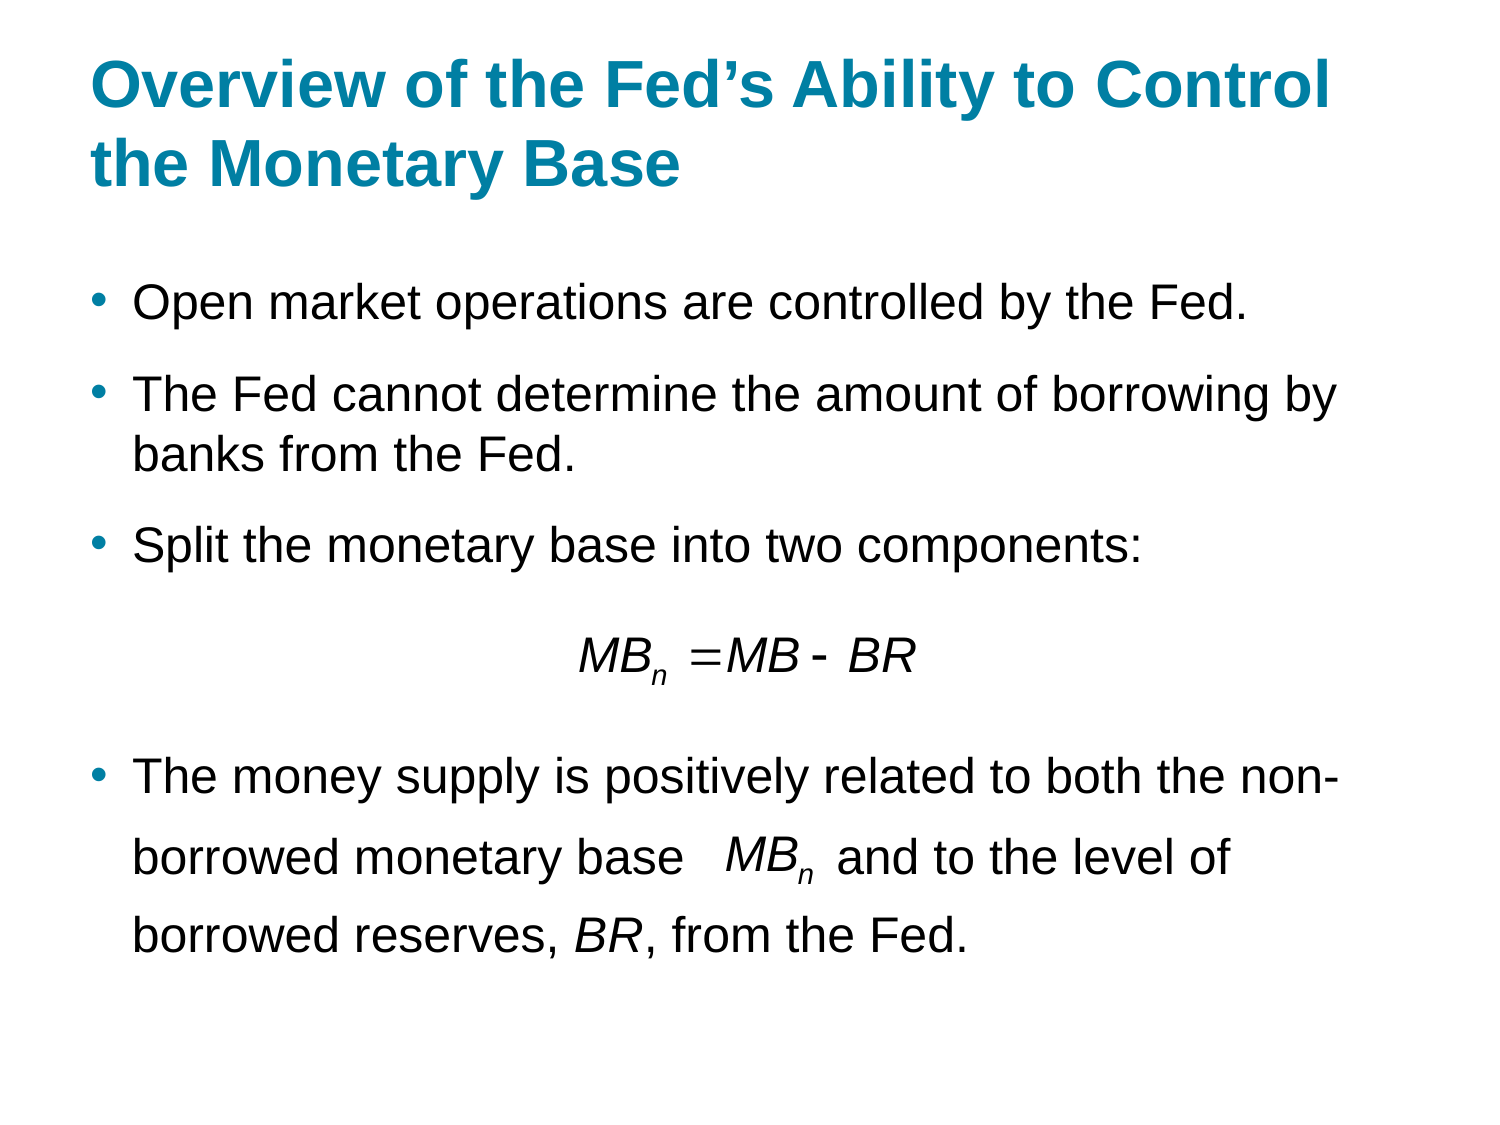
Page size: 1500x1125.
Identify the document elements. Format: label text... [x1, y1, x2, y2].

list and to the level of [836, 824, 1443, 893]
list The money supply is positively related to both the non- [75, 728, 1443, 816]
list Open market operations are controlled by the Fed. The Fed cannot determine the amount of borrowing by banks from the Fed. Split the monetary base into two components: [75, 254, 1443, 587]
list borrowed monetary base [75, 824, 712, 893]
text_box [575, 628, 925, 692]
list borrowed reserves, B R, from the Fed. [75, 902, 1443, 981]
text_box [722, 827, 819, 891]
title Overview of the Fed’s Ability to Control the Monetary Base [75, 35, 1425, 216]
